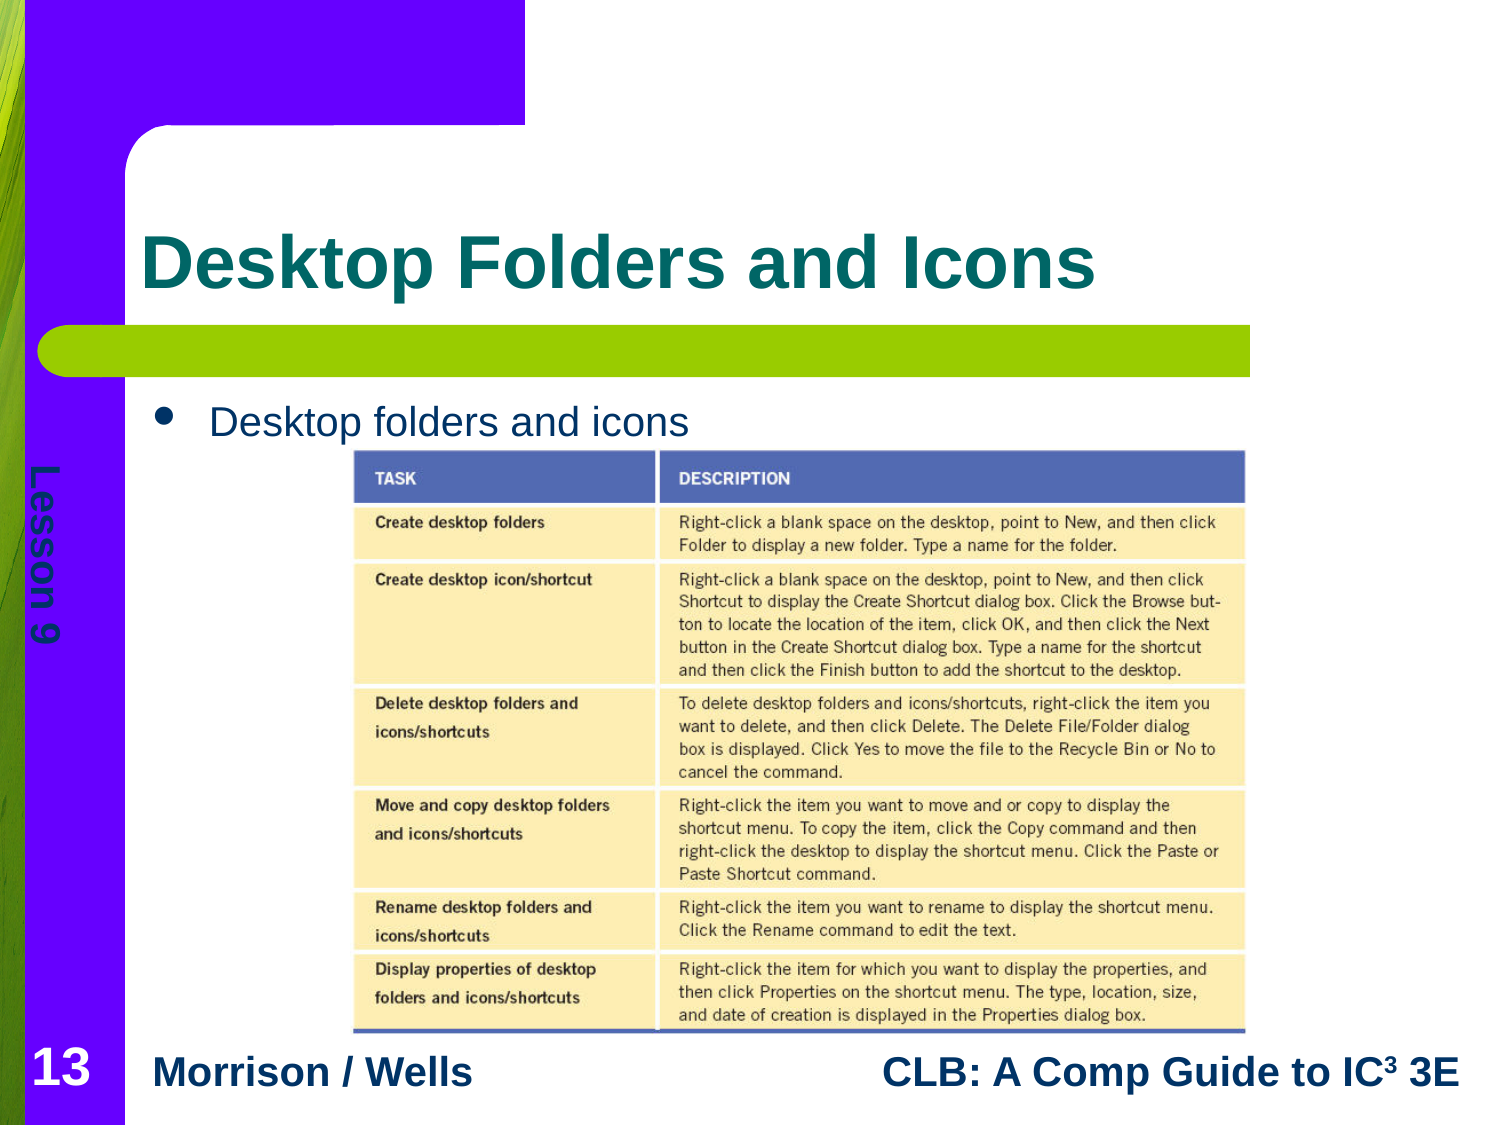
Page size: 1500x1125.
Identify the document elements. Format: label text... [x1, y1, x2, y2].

list Desktop folders and icons [137, 387, 1400, 999]
text_box 13 [13, 1023, 111, 1105]
picture [0, 0, 25, 1125]
picture [349, 448, 1251, 1039]
title Desktop Folders and Icons [124, 124, 1426, 313]
